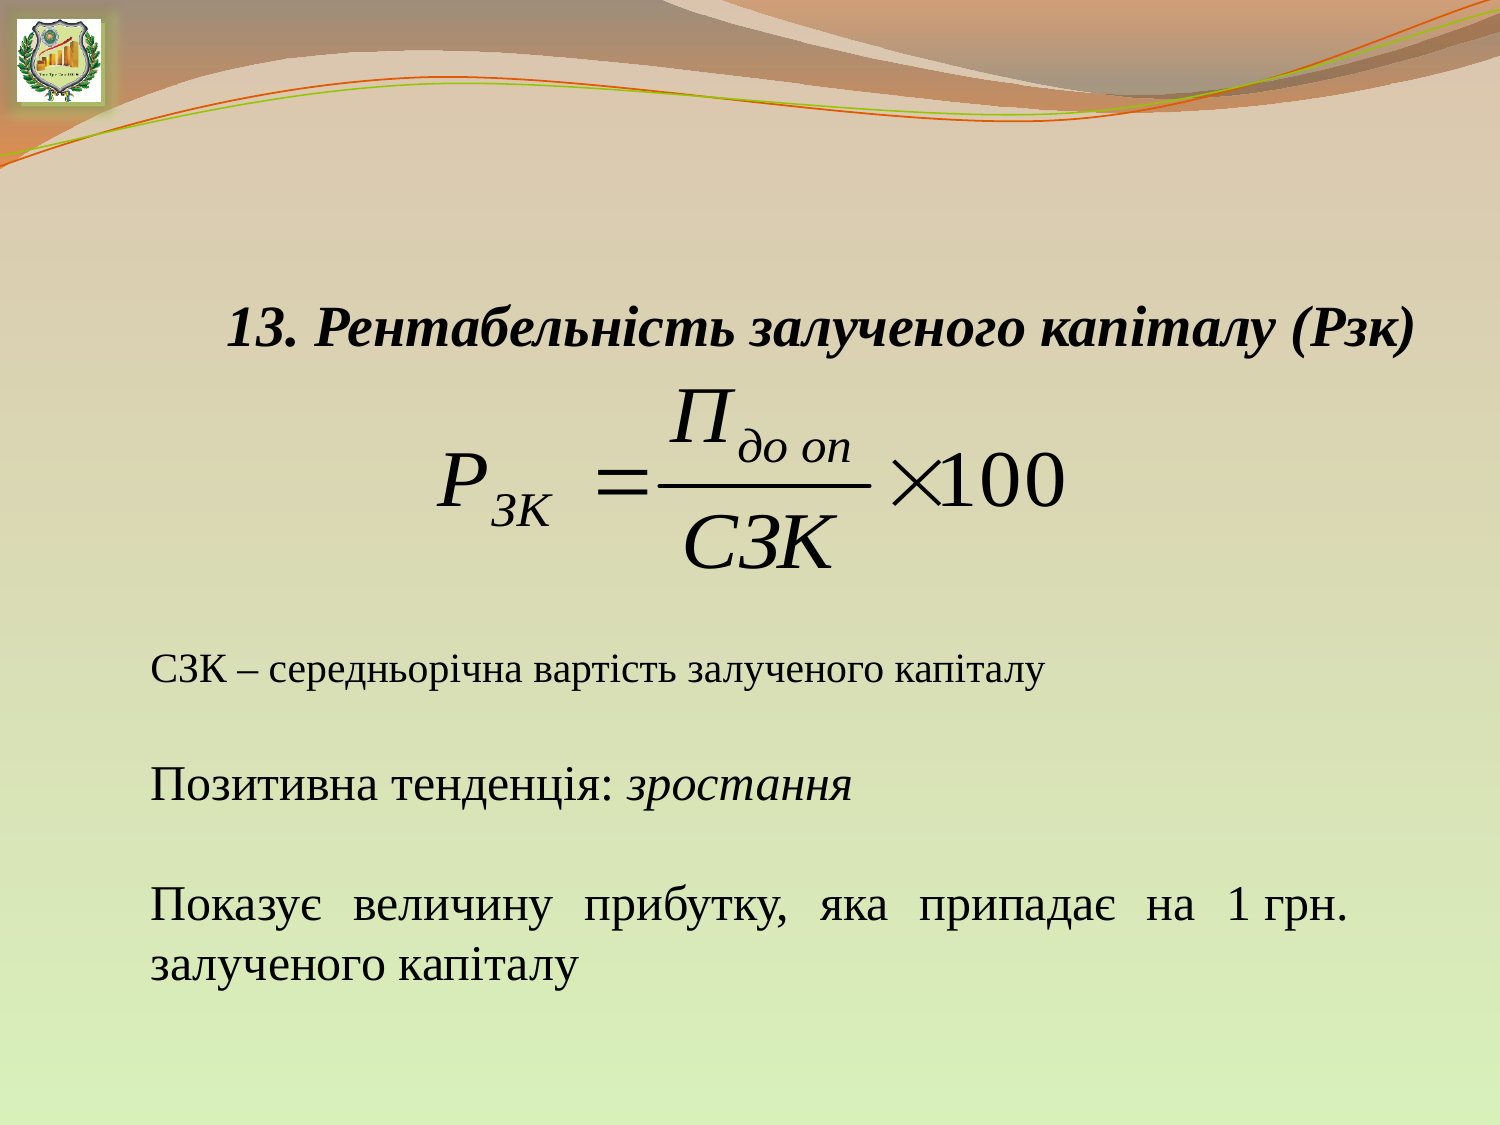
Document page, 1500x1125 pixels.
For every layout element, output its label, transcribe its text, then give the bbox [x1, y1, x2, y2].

picture [17, 18, 101, 102]
text_box СЗК – середньорічна вартість залученого капіталу Позитивна тенденція: зростання Показує величину прибутку, яка припадає на 1 грн. залученого капіталу [135, 633, 1365, 999]
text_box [418, 361, 1081, 587]
text_box 13. Рентабельність залученого капіталу (Рзк) [212, 281, 1433, 366]
text_box [0, 0, 1500, 75]
